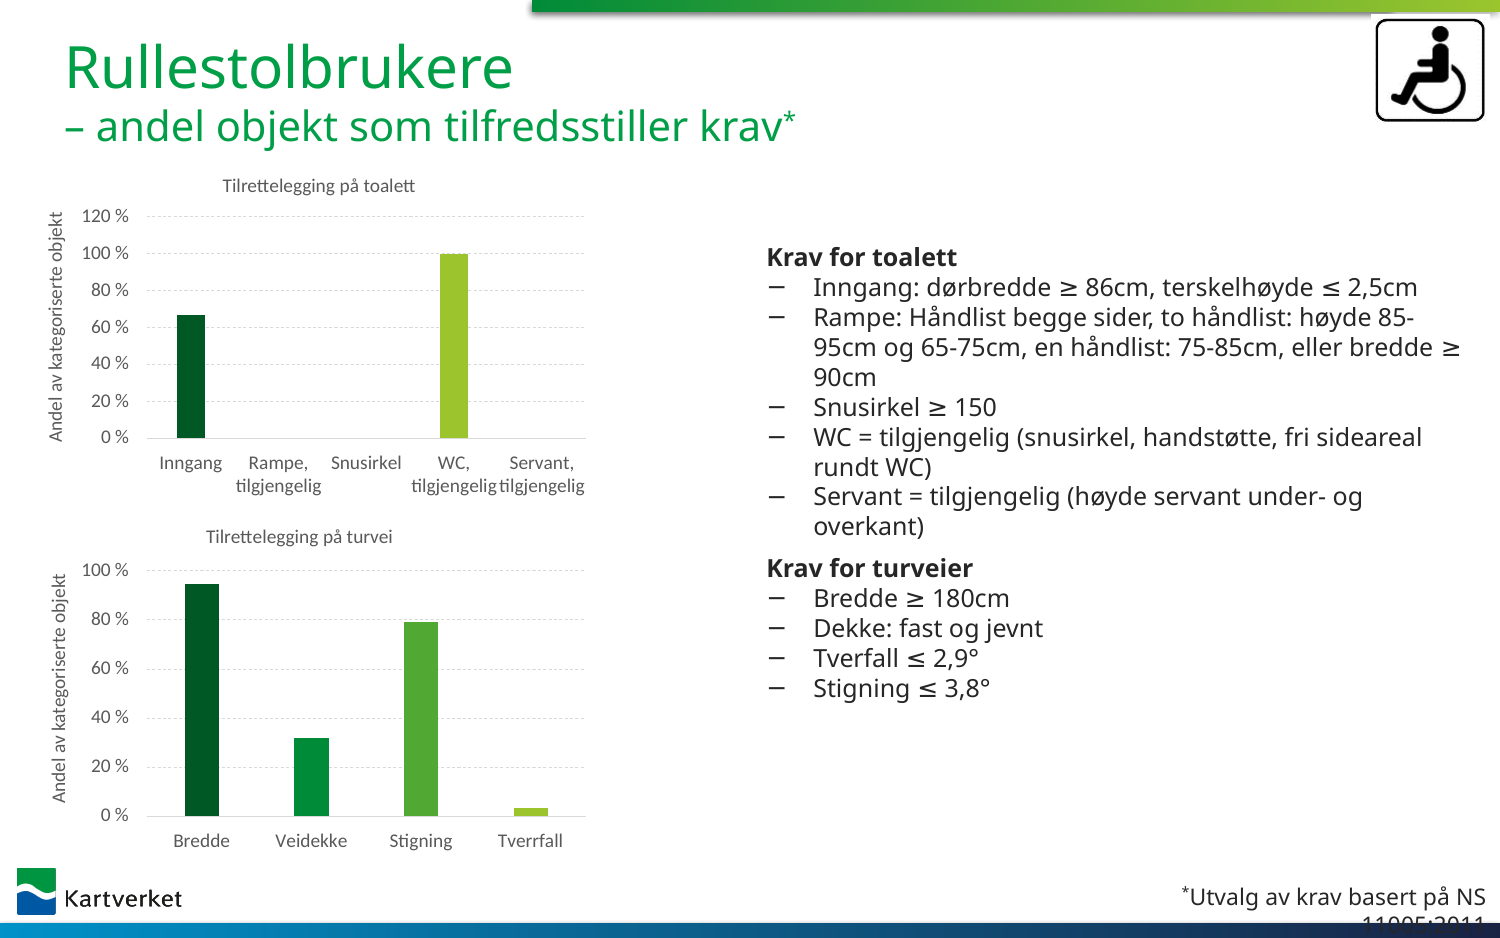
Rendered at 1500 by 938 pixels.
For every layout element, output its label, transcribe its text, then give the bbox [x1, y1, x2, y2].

text_box Krav for toalett Inngang: dørbredde ≥ 86cm, terskelhøyde ≤ 2,5cm Rampe: Håndlist begge sider, to håndlist: høyde 85-95cm og 65-75cm, en håndlist: 75-85cm, eller bredde ≥ 90cm Snusirkel ≥ 150 WC = tilgjengelig (snusirkel, handstøtte, fri sideareal rundt WC) Servant = tilgjengelig (høyde servant under- og overkant) [751, 234, 1483, 545]
picture [41, 520, 597, 859]
picture [41, 166, 598, 505]
text_box Krav for turveier Bredde ≥ 180cm Dekke: fast og jevnt Tverfall ≤ 2,9° Stigning ≤ 3,8° [751, 545, 1483, 710]
text_box *Utvalg av krav basert på NS 11005:2011 [1068, 873, 1500, 938]
text_box Rullestolbrukere – andel objekt som tilfredsstiller krav* [49, 14, 1431, 158]
picture [1371, 13, 1491, 127]
